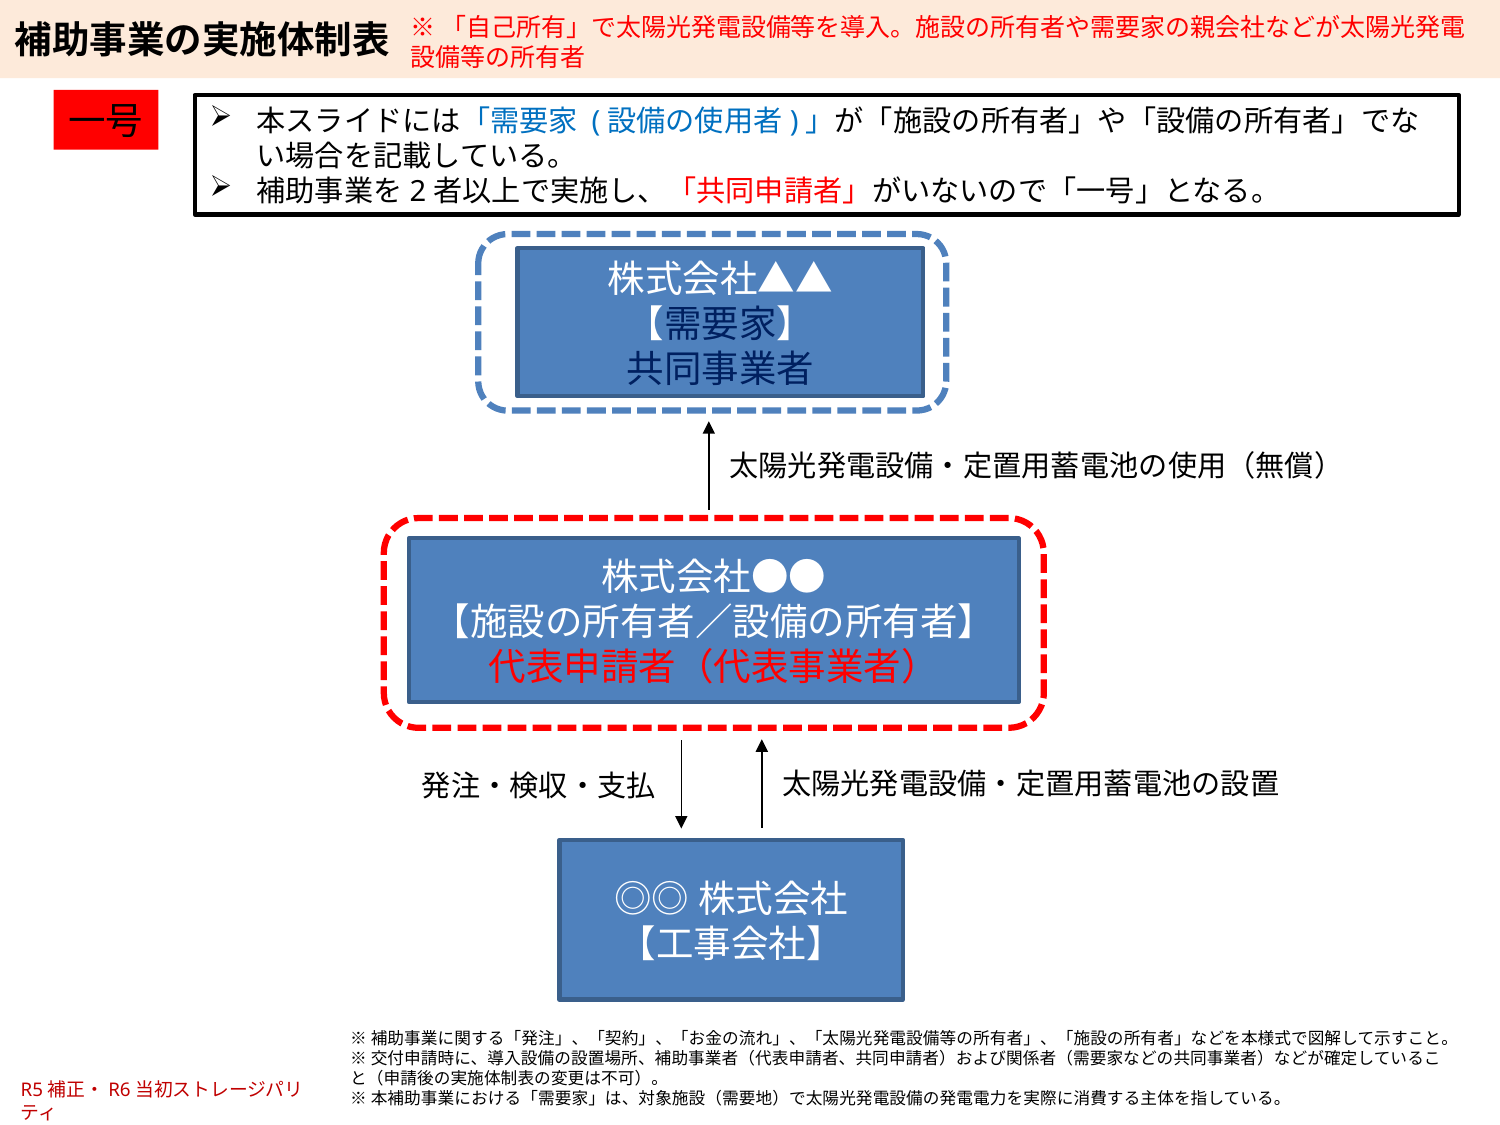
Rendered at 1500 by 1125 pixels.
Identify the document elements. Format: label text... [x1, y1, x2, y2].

text_box [381, 515, 1046, 730]
text_box 発注・検収・支払 [407, 760, 676, 810]
text_box 本スライドには「需要家 (設備の使用者)」が「施設の所有者」や「設備の所有者」でない場合を記載している。 補助事業を2者以上で実施し、「共同申請者」がいないので「一号」となる。 [193, 93, 1461, 217]
text_box 太陽光発電設備・定置用蓄電池の設置 [767, 758, 1304, 808]
text_box [476, 231, 949, 413]
text_box 一号 [53, 89, 159, 150]
text_box ◎◎株式会社 【工事会社】 [557, 838, 905, 1002]
text_box ※「自己所有」で太陽光発電設備等を導入。施設の所有者や需要家の親会社などが太陽光発電設備等の所有者 [395, 4, 1483, 79]
text_box 太陽光発電設備・定置用蓄電池の使用（無償） [714, 440, 1376, 490]
text_box 株式会社●● 【施設の所有者／設備の所有者】 代表申請者（代表事業者） [407, 536, 1021, 704]
